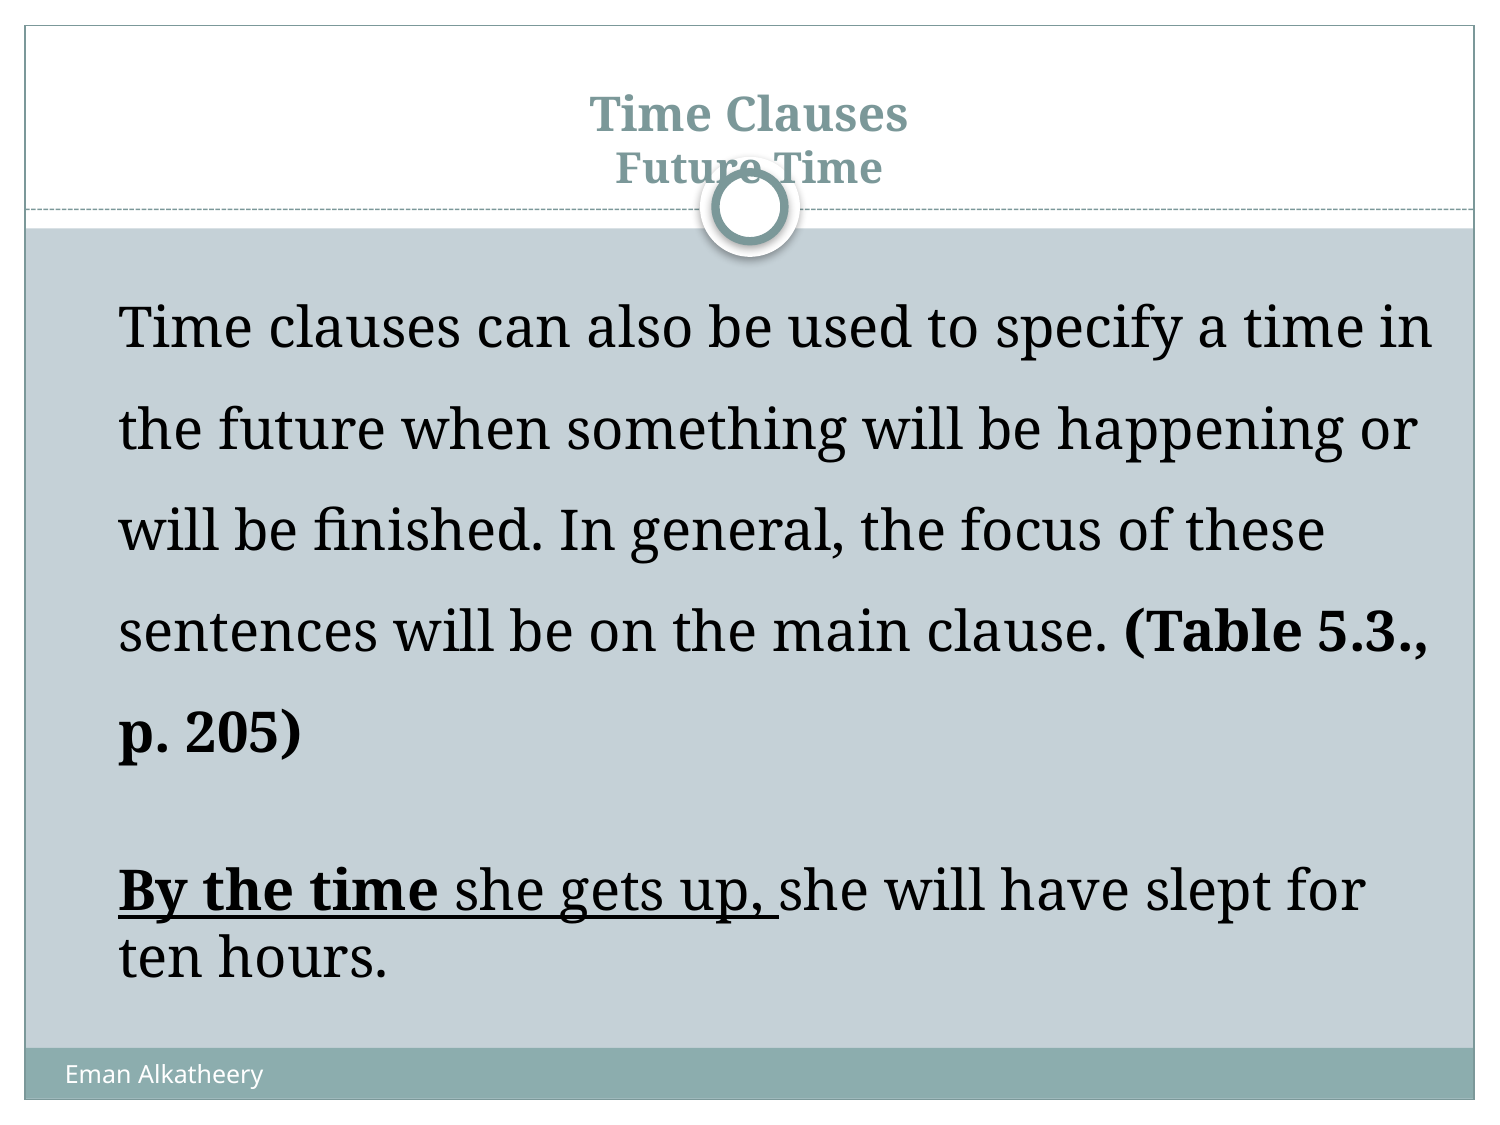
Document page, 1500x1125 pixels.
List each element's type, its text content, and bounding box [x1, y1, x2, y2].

title Time Clauses Future Time [49, 74, 1450, 200]
footer Eman Alkatheery [50, 1051, 638, 1112]
list Time clauses can also be used to specify a time in the future when something will be happening or will be finished. In general, the focus of these sentences will be on the main clause. (Table 5.3., p. 205) By the time she gets up, she will have slept for ten hours. [58, 250, 1454, 1001]
